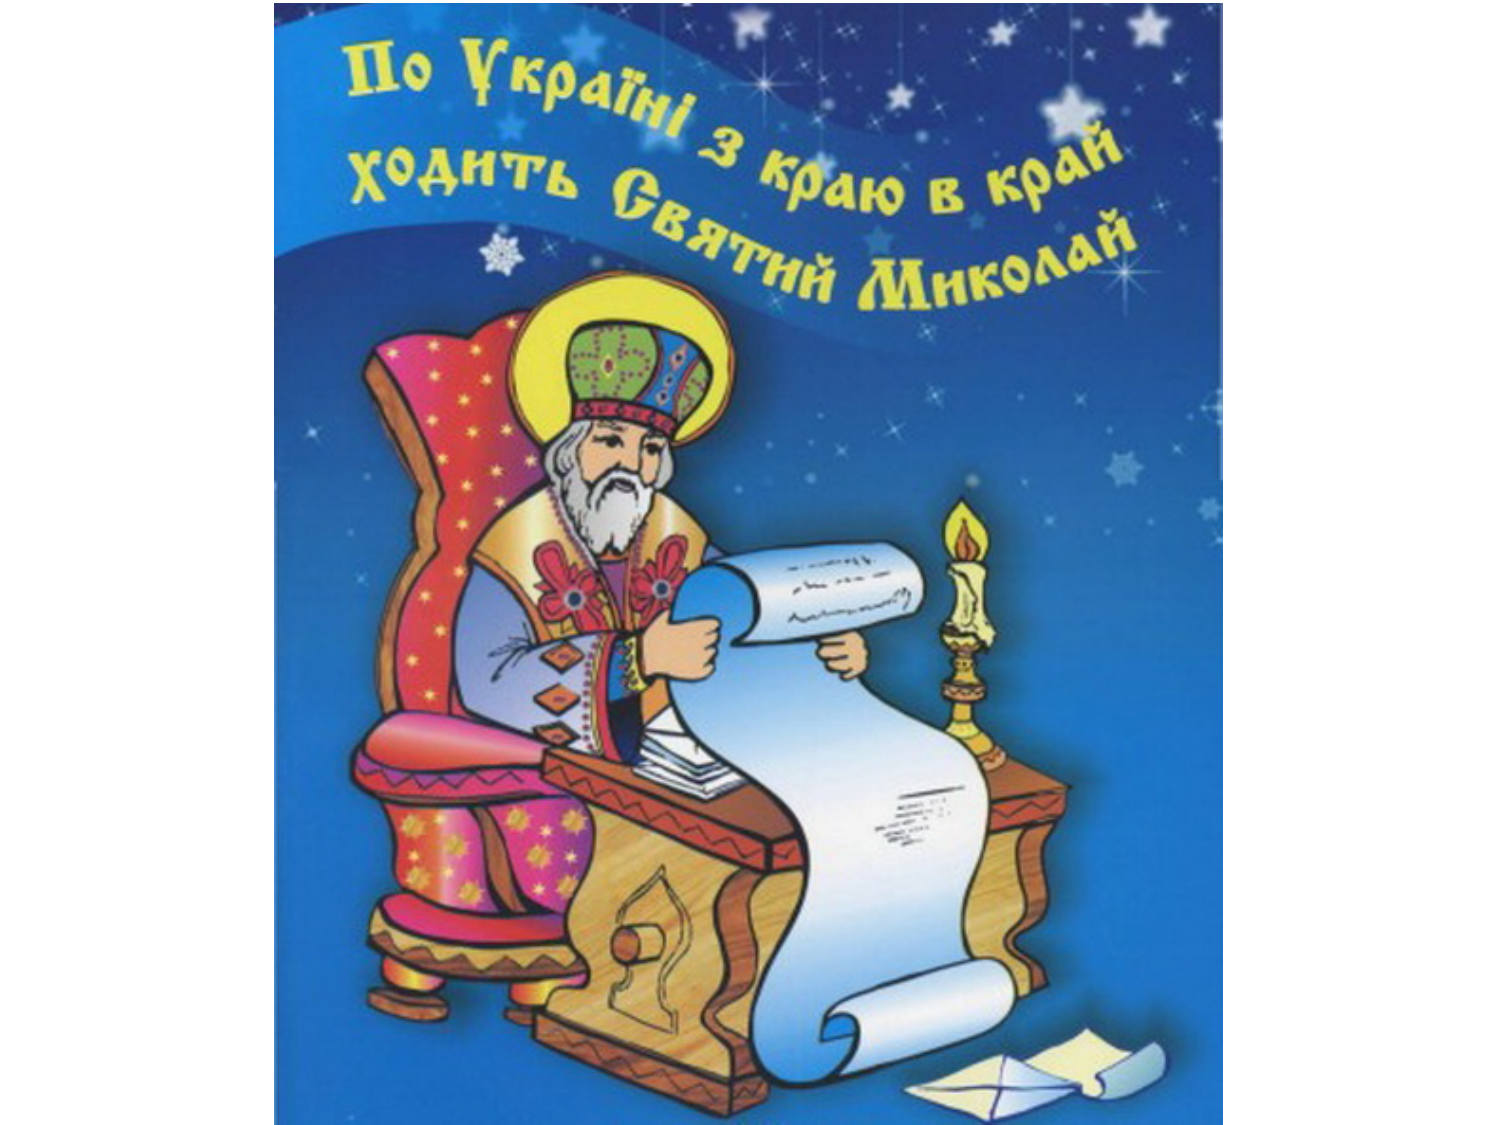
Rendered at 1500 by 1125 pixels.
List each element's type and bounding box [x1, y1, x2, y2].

picture [274, 2, 1223, 1125]
